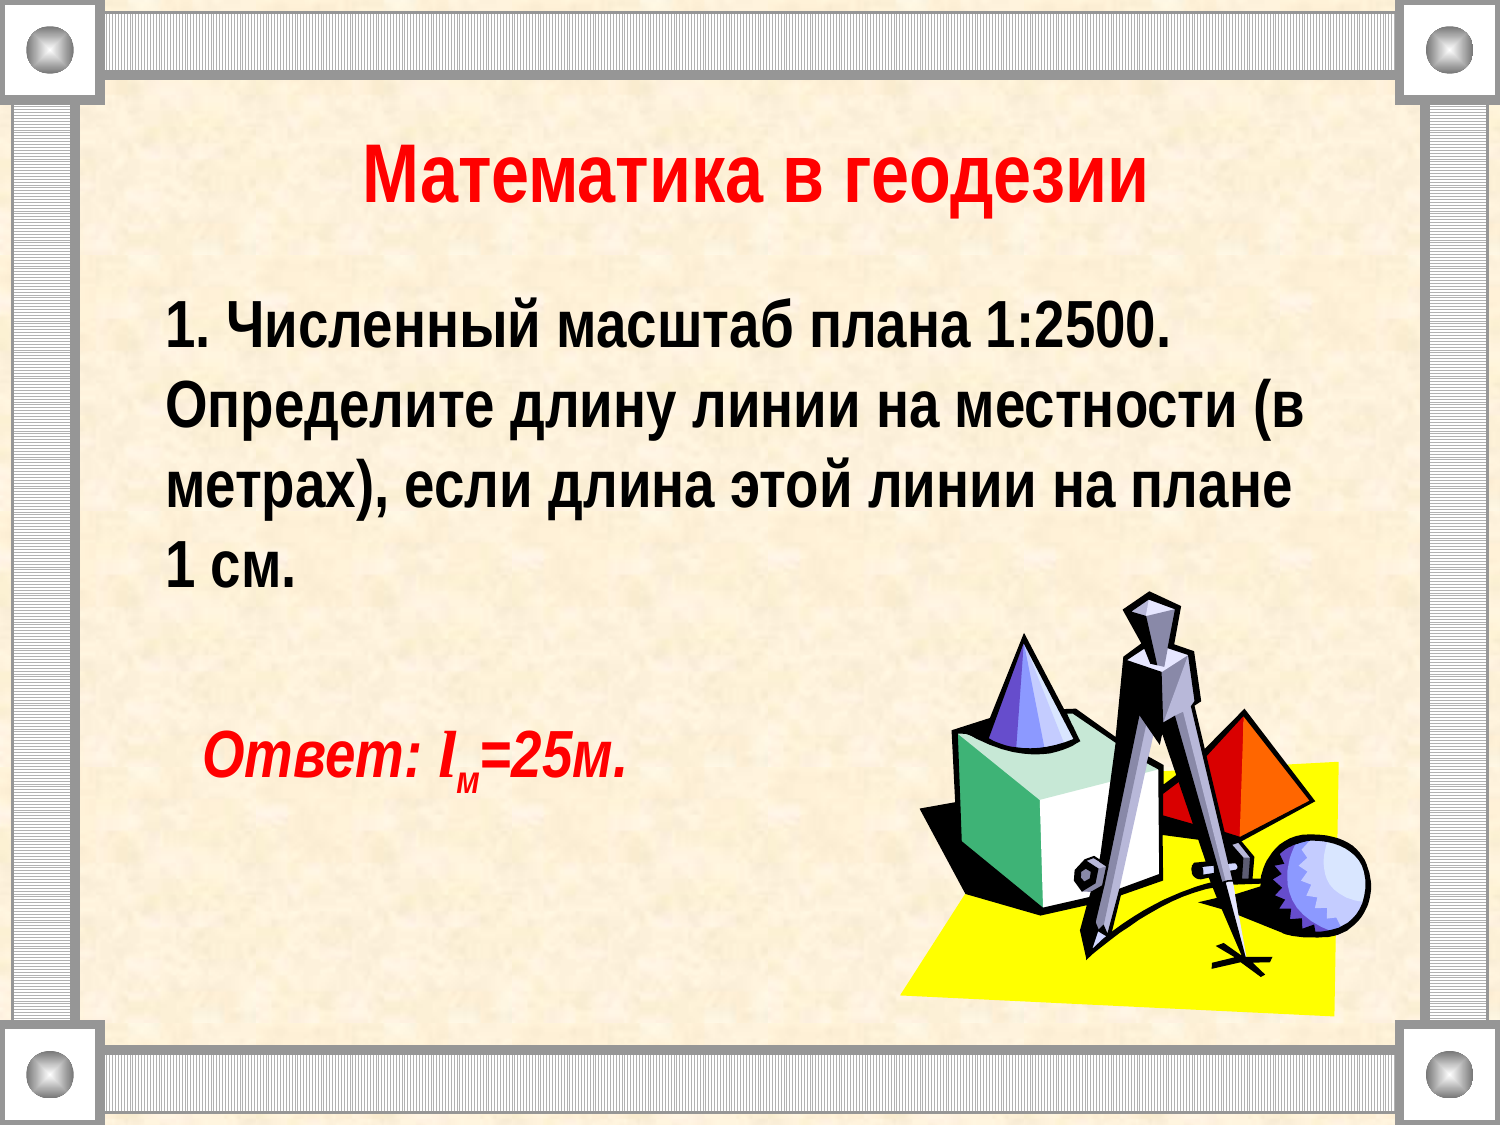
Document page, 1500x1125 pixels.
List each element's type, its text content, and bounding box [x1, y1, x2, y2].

picture [105, 80, 1395, 99]
picture [105, 0, 1395, 11]
picture [105, 1114, 1395, 1125]
text_box Математика в геодезии [74, 99, 1438, 238]
text_box Ответ: lм=25м. [187, 699, 894, 813]
picture [0, 105, 11, 1020]
picture [80, 238, 1420, 1045]
title 1. Численный масштаб плана 1:2500. Определите длину линии на местности (в метрах), если длина этой линии на плане 1 см. [149, 387, 1351, 576]
picture [1489, 105, 1500, 1020]
